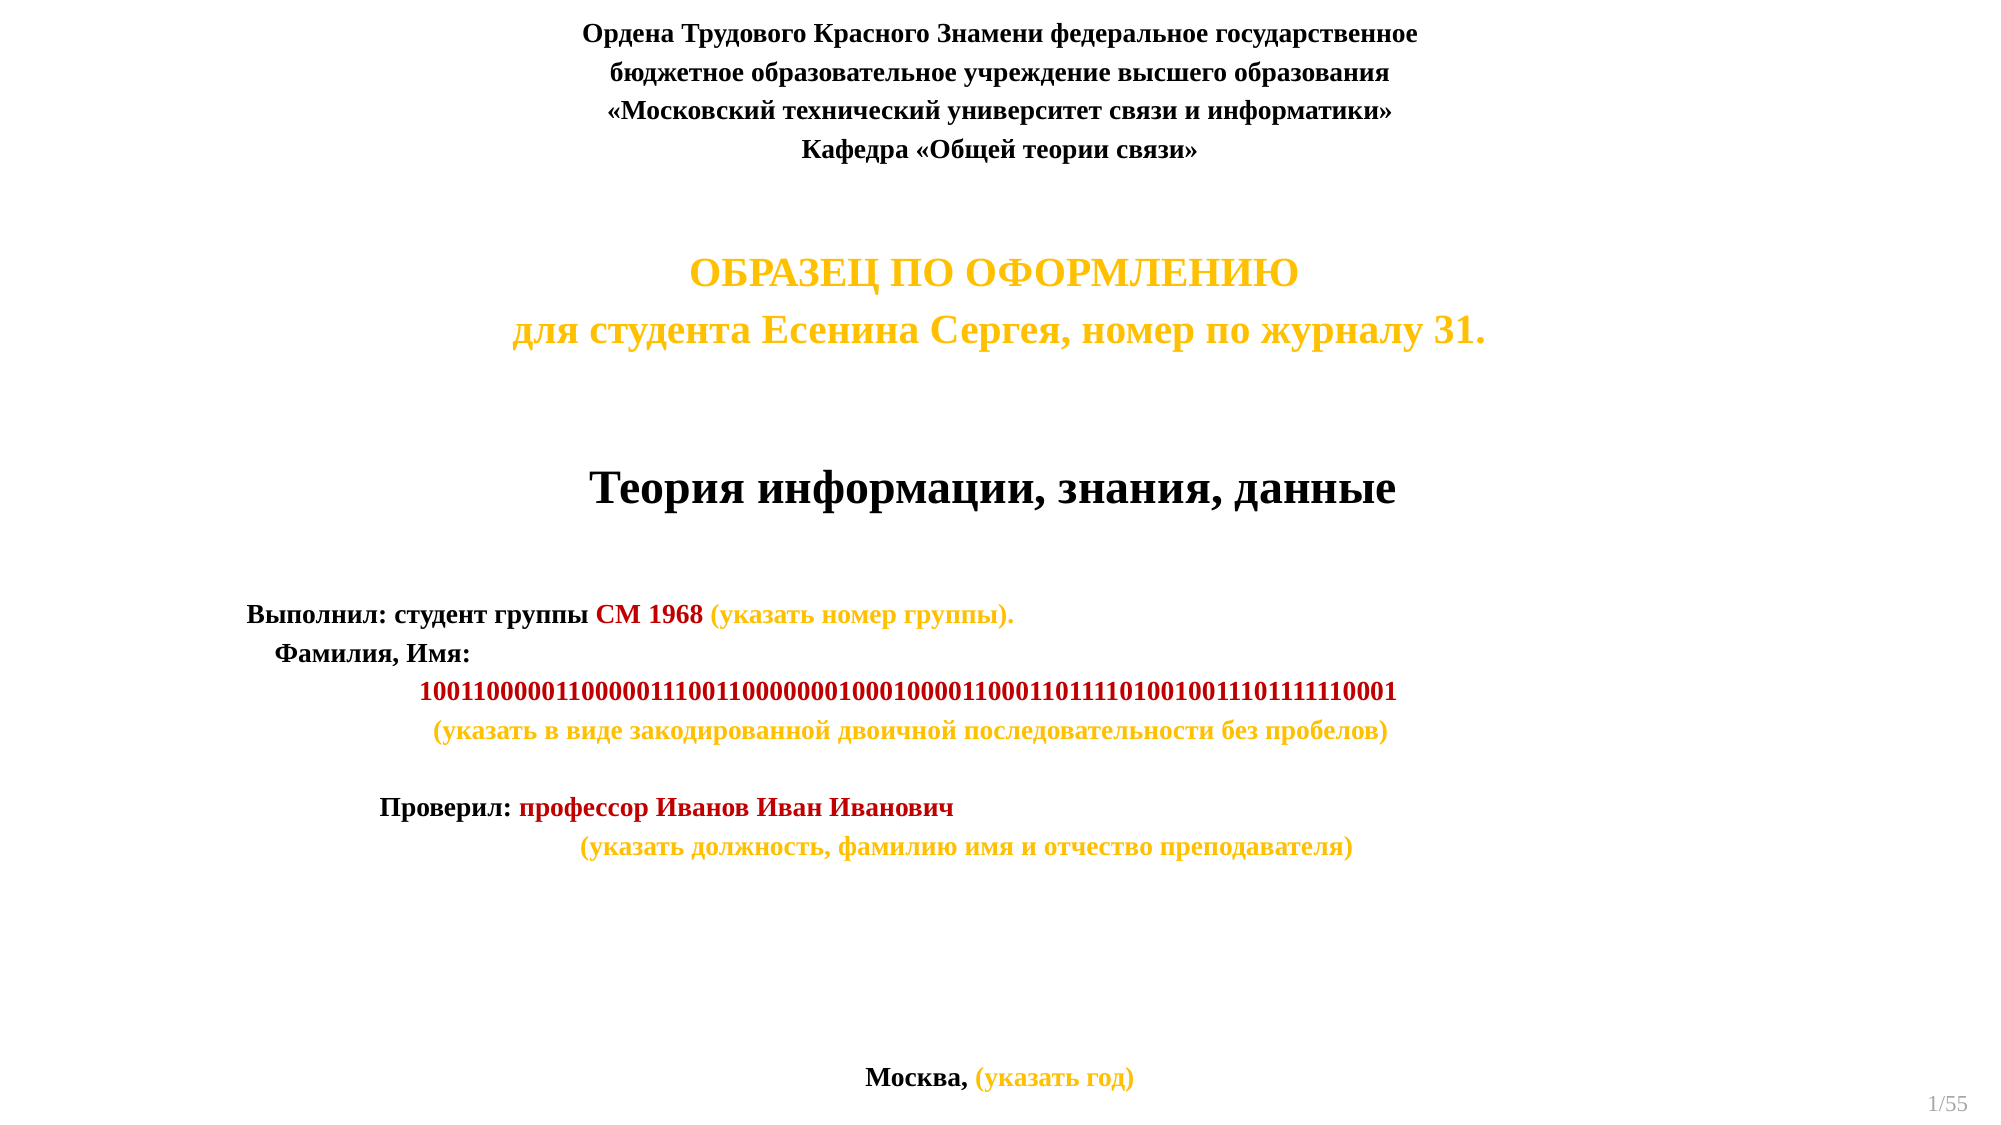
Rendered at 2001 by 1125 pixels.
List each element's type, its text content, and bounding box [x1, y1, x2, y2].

list Ордена Трудового Красного Знамени федеральное государственное бюджетное образовательное учреждение высшего образования «Московский технический университет связи и информатики» Кафедра «Общей теории связи» ОБРАЗЕЦ ПО ОФОРМЛЕНИЮ для студента Есенина Сергея, номер по журналу 31. Теория информации, знания, данные Выполнил: студент группы СМ 1968 (указать номер группы). Фамилия, Имя: 1001100000110000011100110000000100010000110001101111010010011101111110001 (указать в виде закодированной двоичной последовательности без пробелов) Проверил: профессор Иванов Иван Иванович (указать должность, фамилию имя и отчество преподавателя) Москва, (указать год) [173, 7, 1827, 1118]
